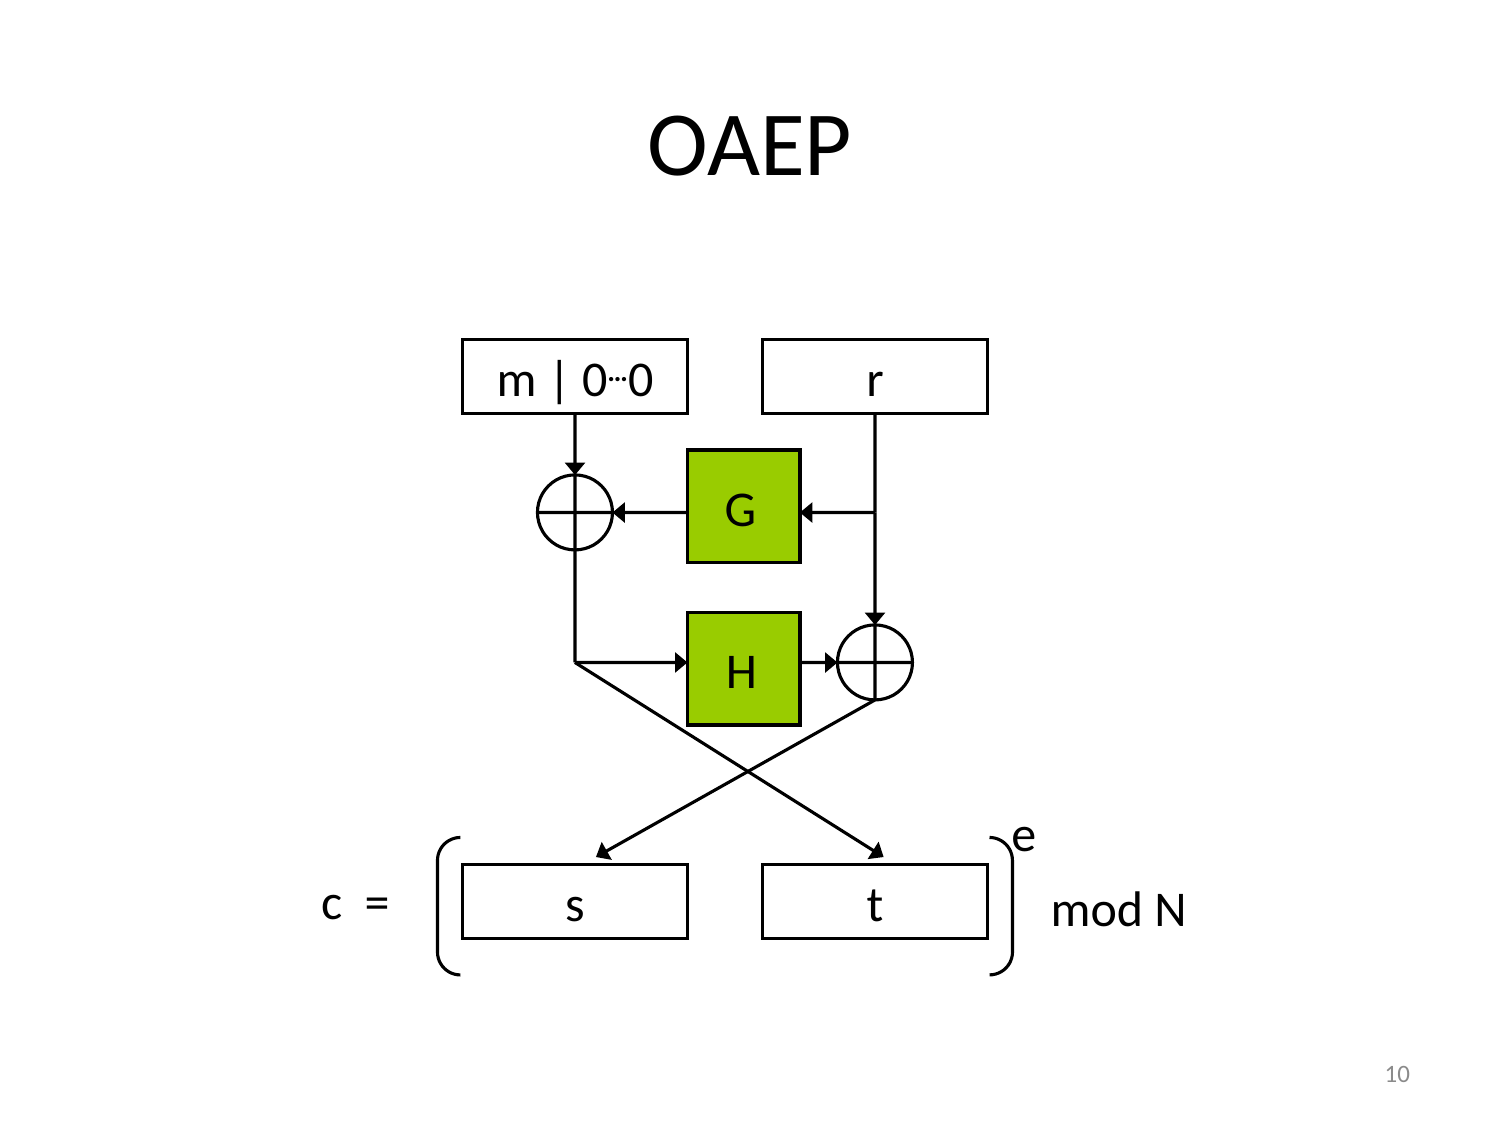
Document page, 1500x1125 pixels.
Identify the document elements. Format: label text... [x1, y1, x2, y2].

text_box mod N [1035, 868, 1202, 944]
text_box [687, 449, 801, 563]
text_box [864, 512, 886, 623]
text_box [616, 502, 682, 523]
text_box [537, 474, 613, 551]
text_box [576, 652, 682, 673]
title OAEP [75, 45, 1425, 233]
text_box [804, 652, 832, 673]
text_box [687, 612, 801, 726]
text_box [437, 837, 1013, 975]
text_box [564, 412, 586, 473]
slide_number 10 [1074, 1042, 1425, 1103]
text_box m | 0…0 [462, 339, 688, 414]
text_box c = [306, 862, 416, 938]
text_box r [762, 339, 988, 414]
text_box [804, 502, 874, 523]
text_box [837, 624, 913, 701]
text_box e [996, 793, 1052, 869]
